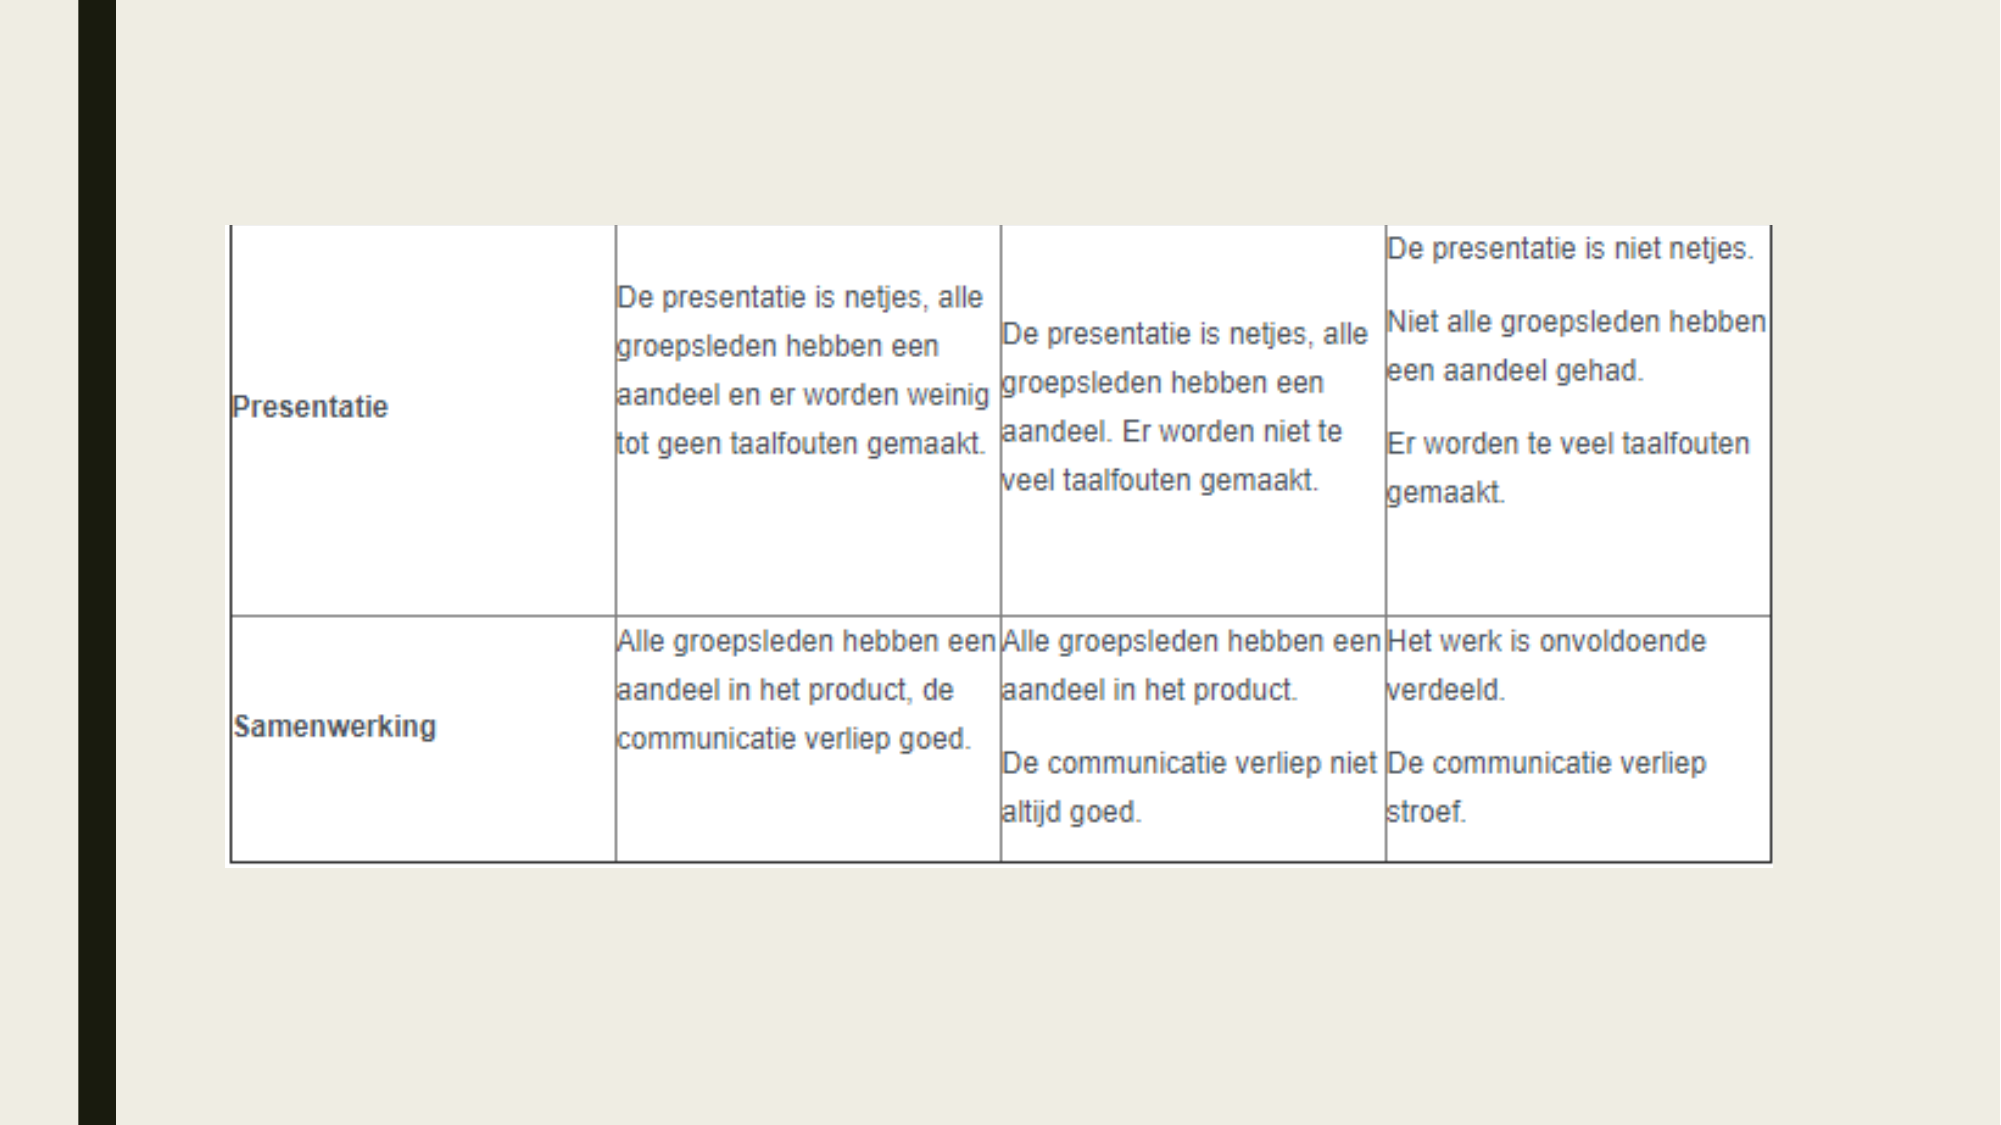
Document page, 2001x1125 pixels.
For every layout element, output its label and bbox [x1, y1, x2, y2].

picture [224, 225, 1774, 868]
